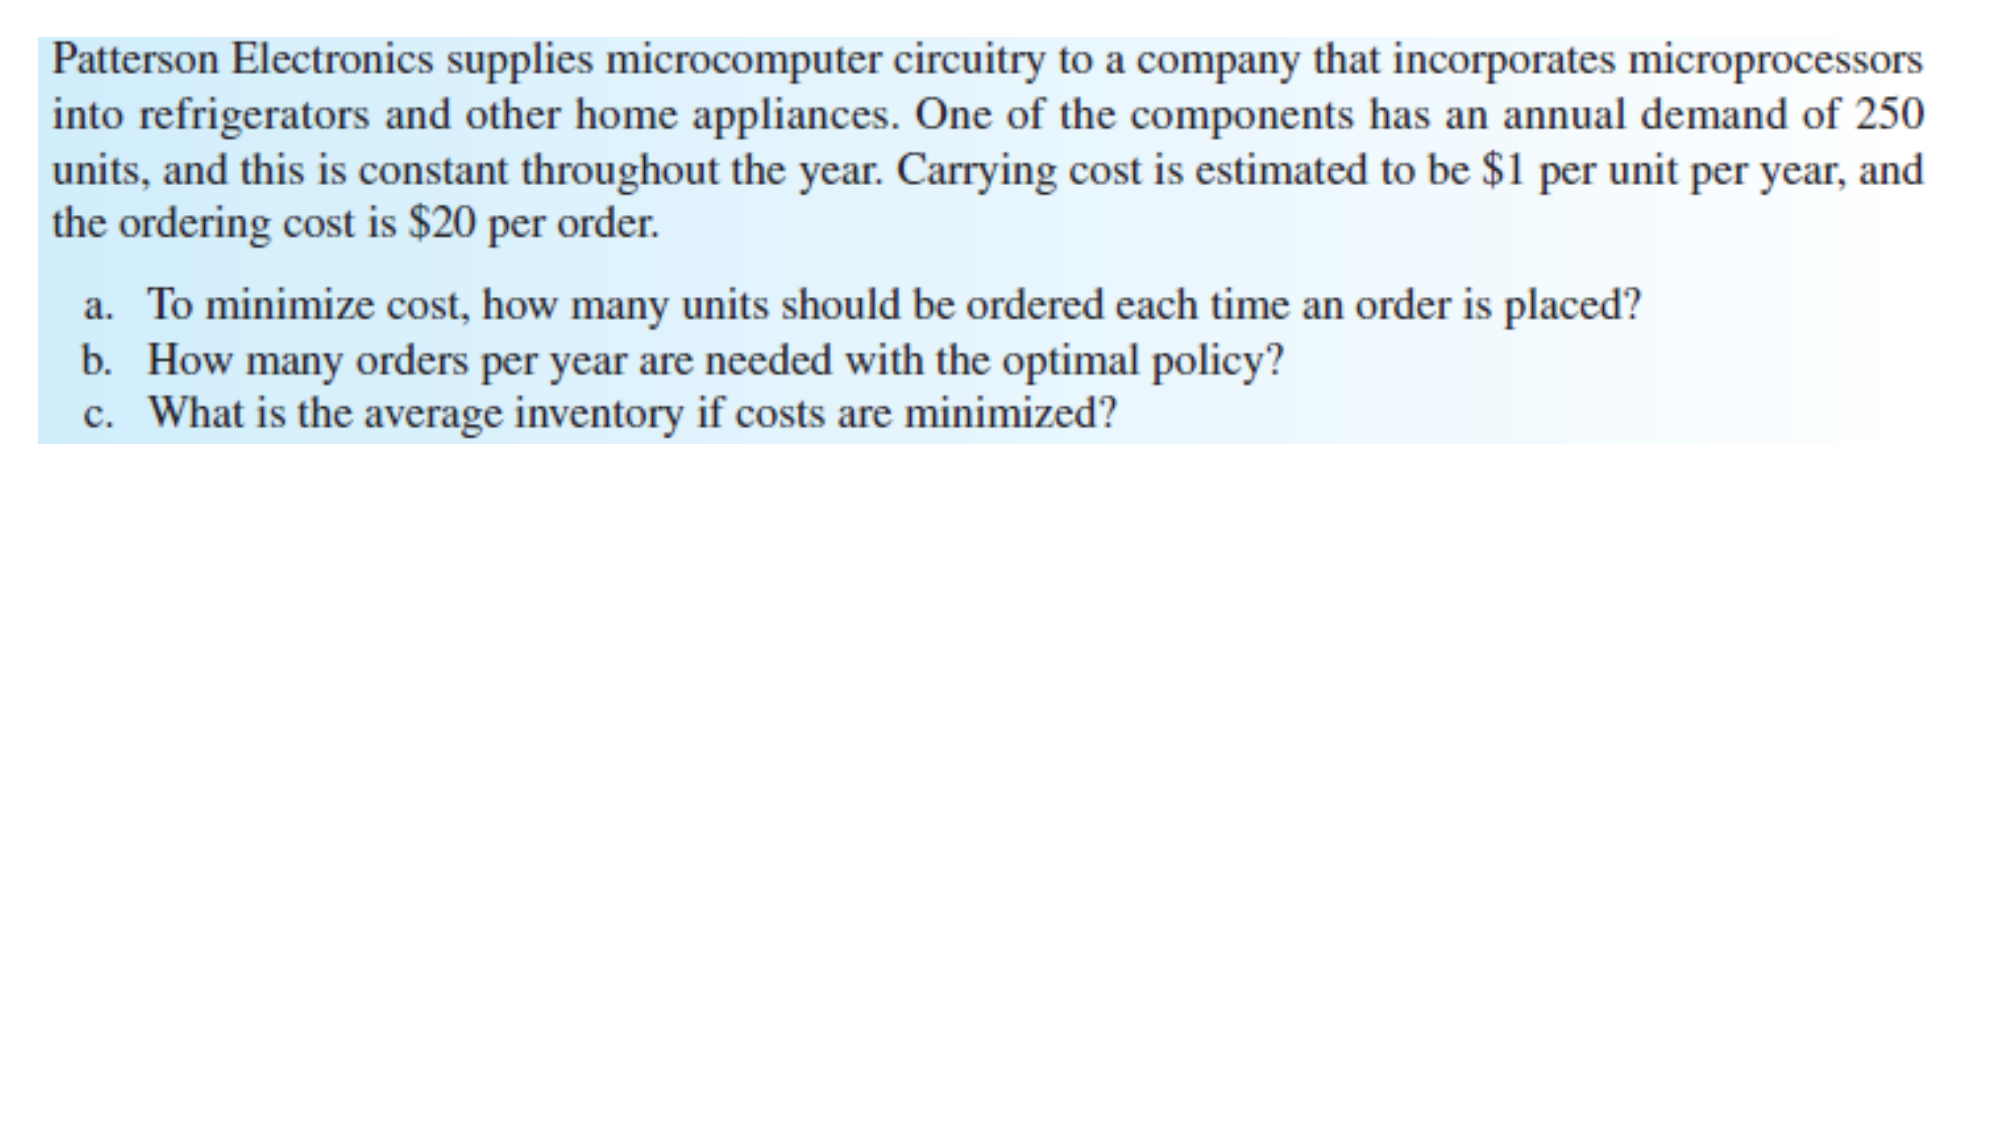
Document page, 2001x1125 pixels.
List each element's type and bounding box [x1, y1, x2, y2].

picture [37, 37, 1935, 444]
